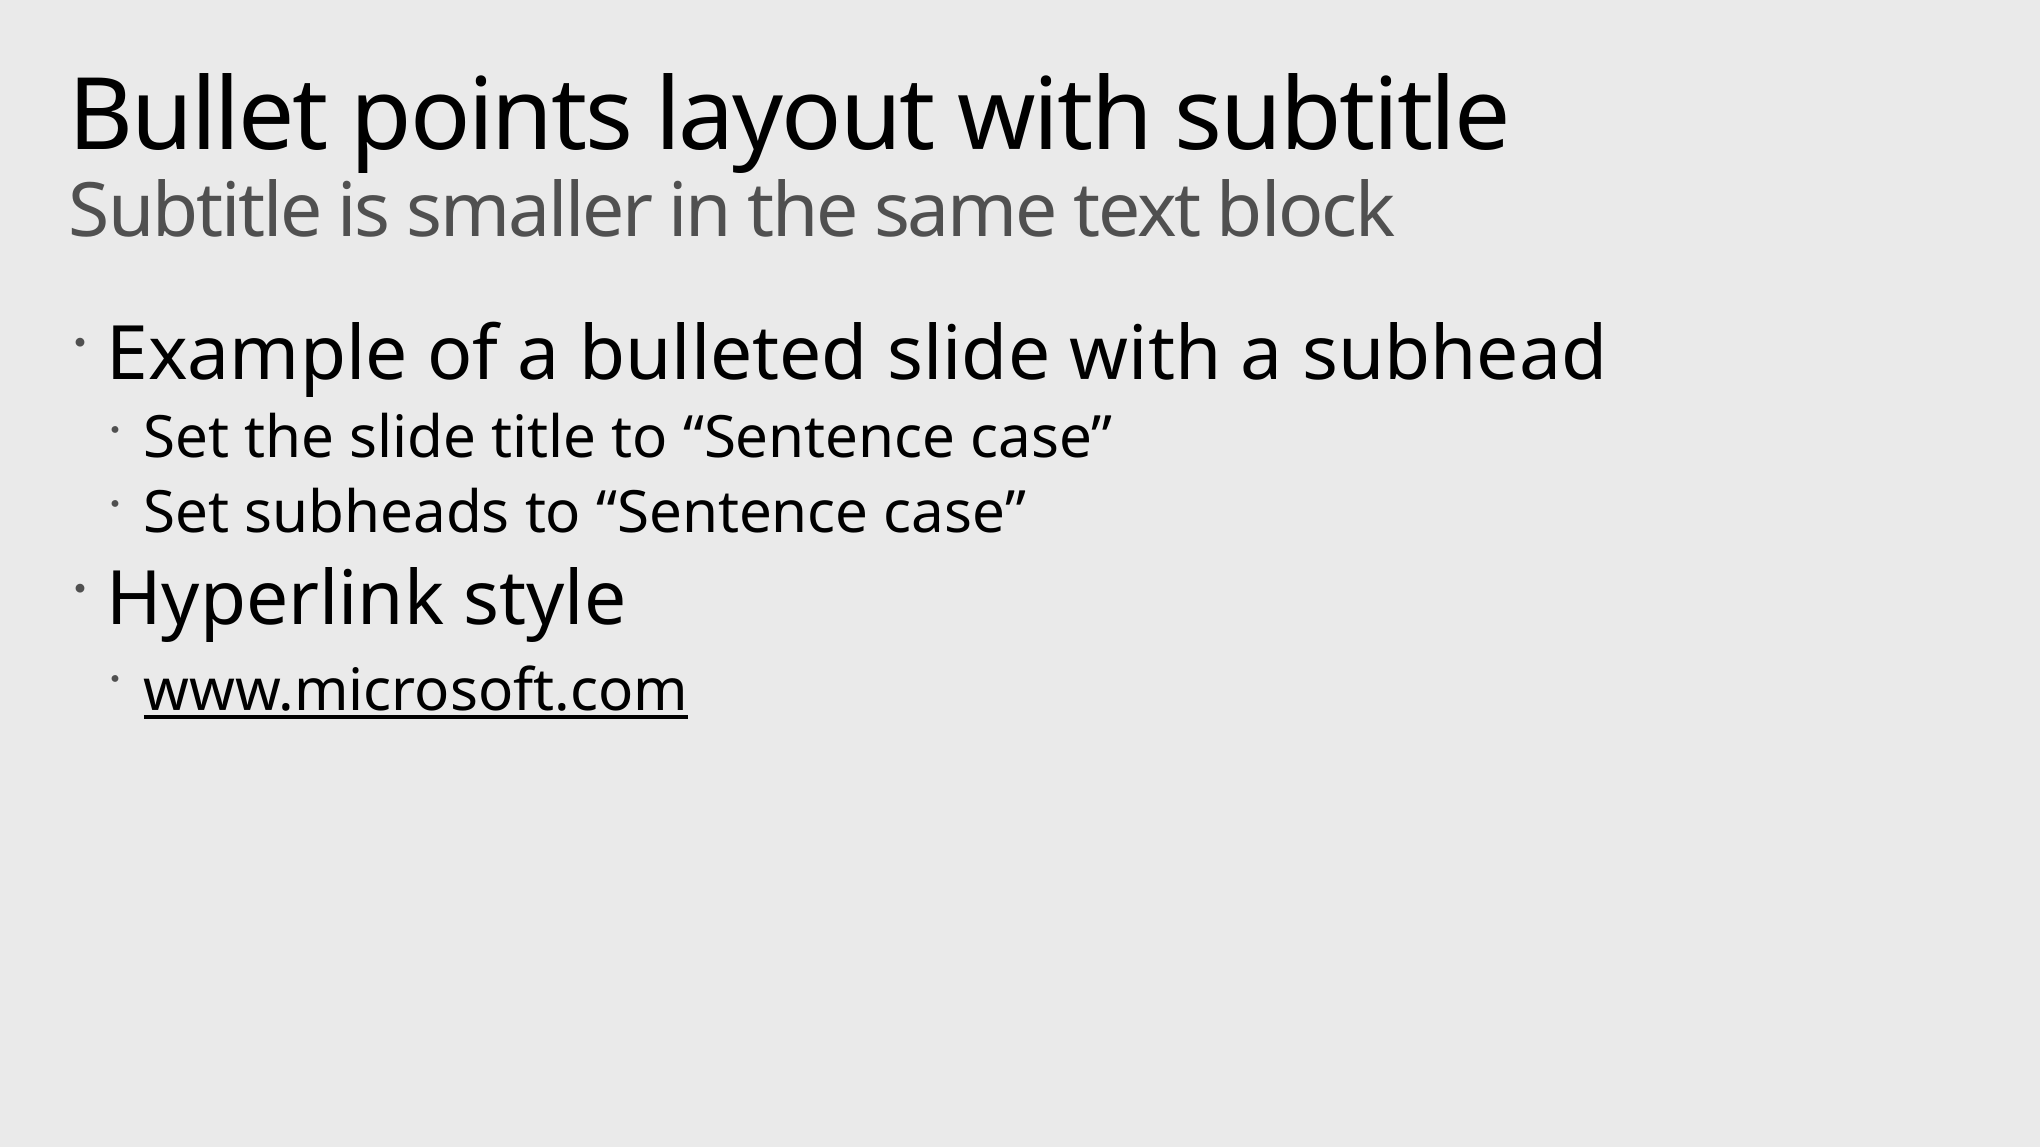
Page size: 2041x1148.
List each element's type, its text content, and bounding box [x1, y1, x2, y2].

list Example of a bulleted slide with a subhead Set the slide title to “Sentence case” Set subheads to “Sentence case” Hyperlink style www.microsoft.com [45, 300, 1996, 633]
title Bullet points layout with subtitle Subtitle is smaller in the same text block [45, 48, 1996, 199]
